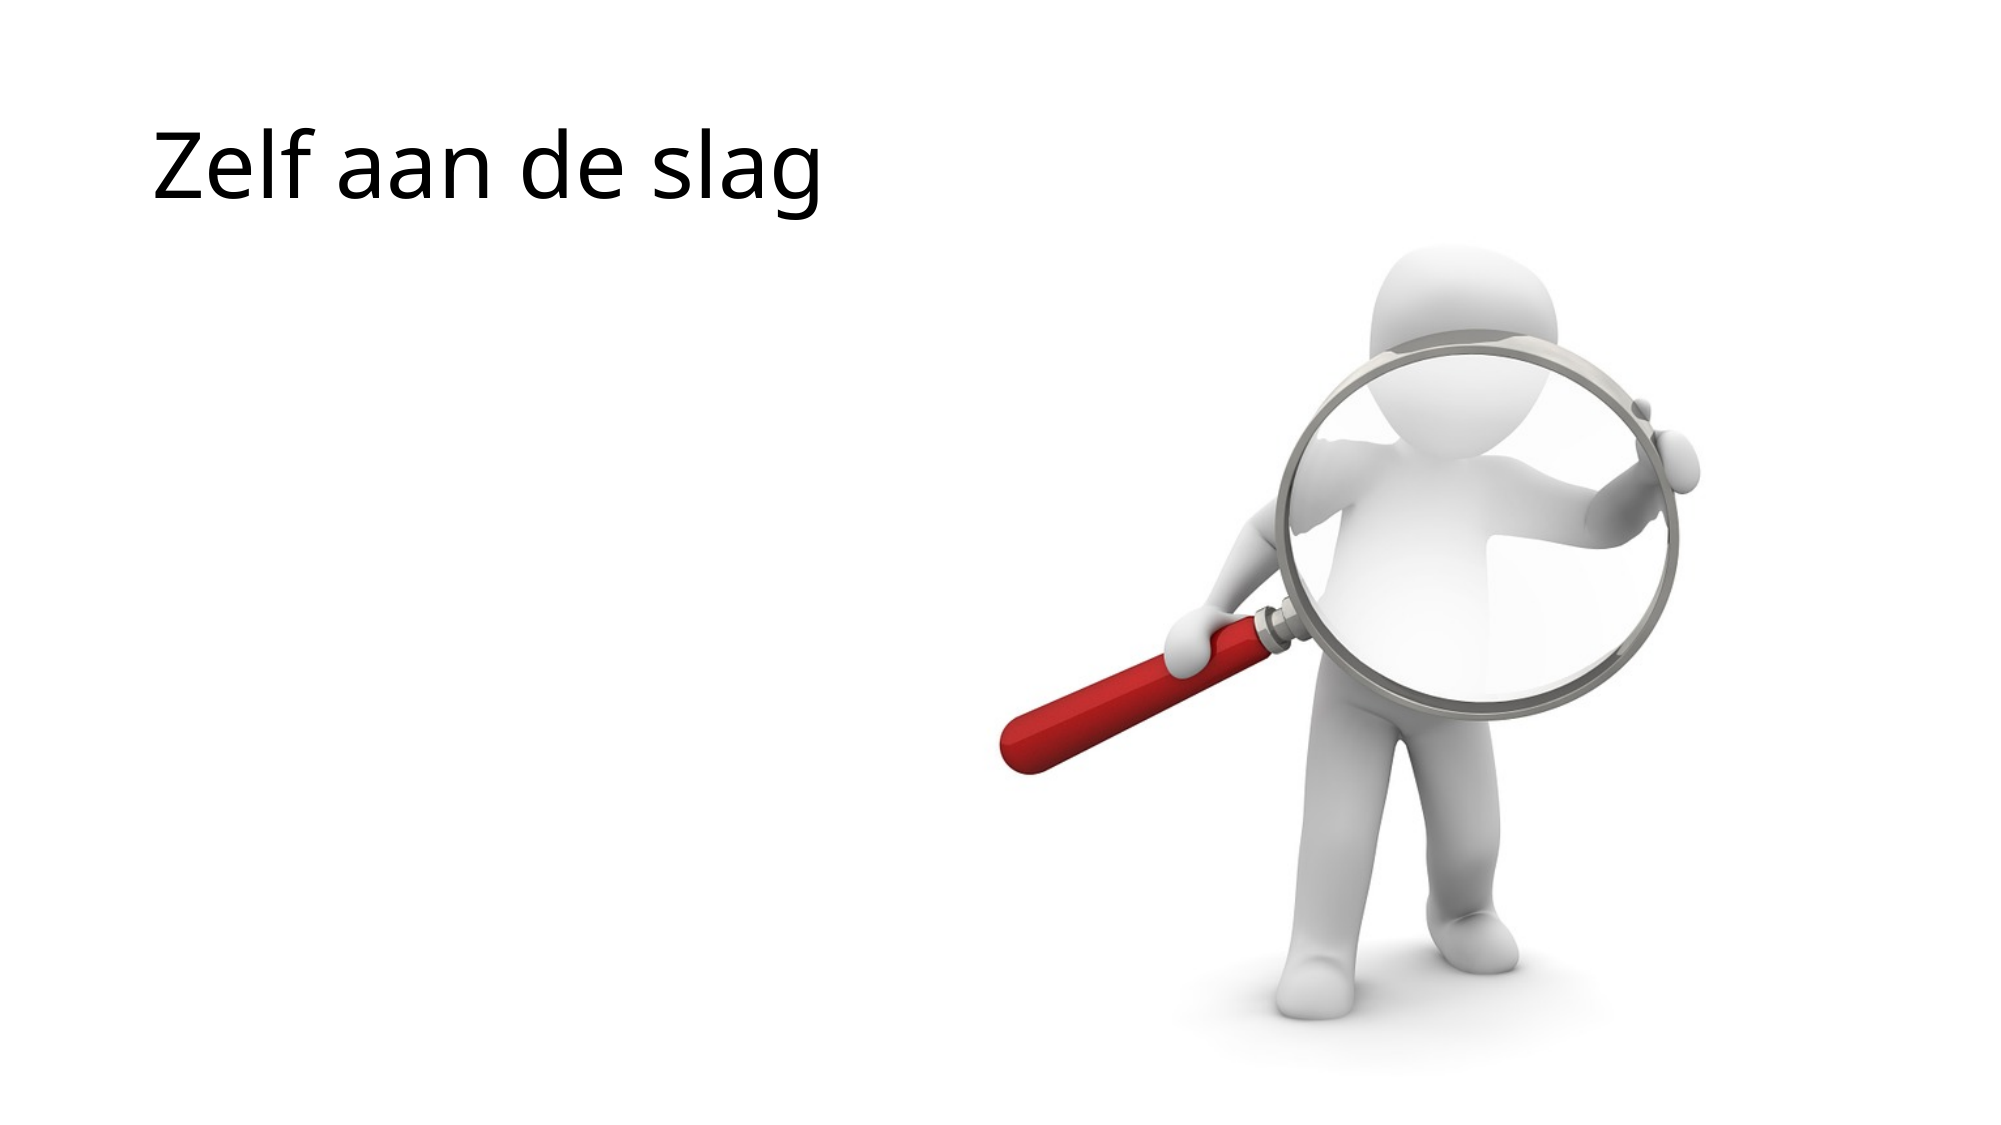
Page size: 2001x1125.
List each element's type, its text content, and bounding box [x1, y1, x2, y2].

title Zelf aan de slag [137, 59, 1863, 278]
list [901, 185, 1841, 1125]
